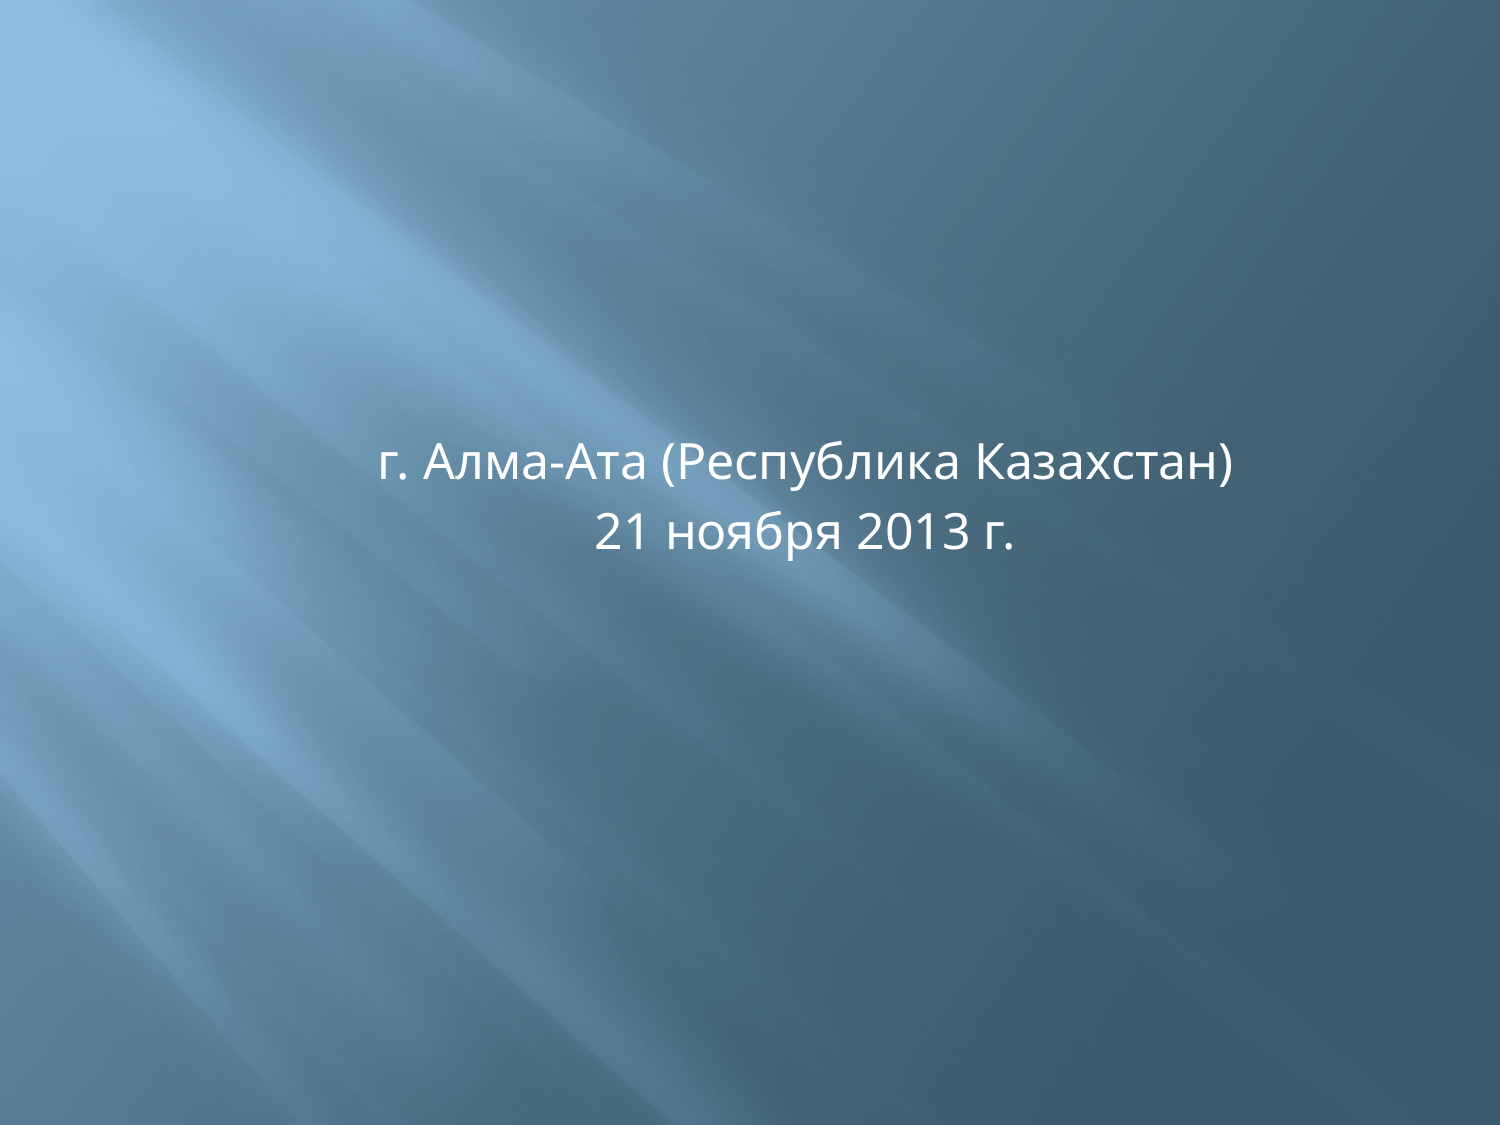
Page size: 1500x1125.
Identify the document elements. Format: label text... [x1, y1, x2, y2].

list г. Алма-Ата (Республика Казахстан) 21 ноября 2013 г. [269, 421, 1320, 1004]
